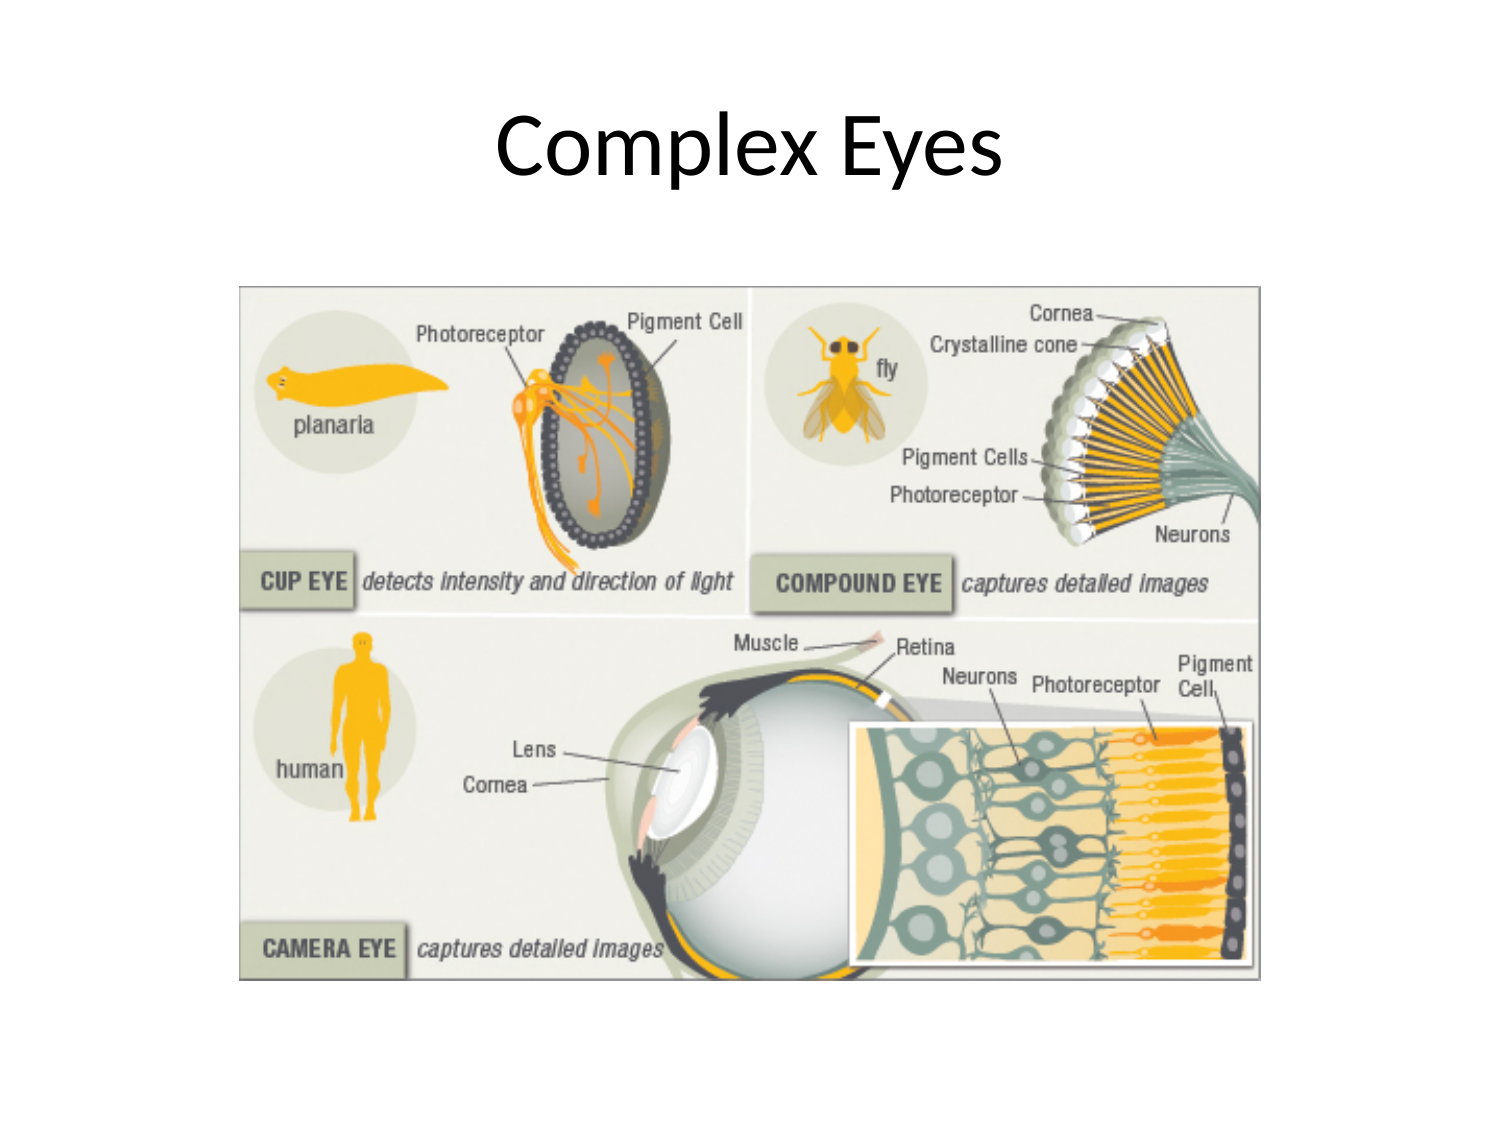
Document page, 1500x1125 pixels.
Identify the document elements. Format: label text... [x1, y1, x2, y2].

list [239, 286, 1261, 981]
title Complex Eyes [75, 45, 1425, 233]
